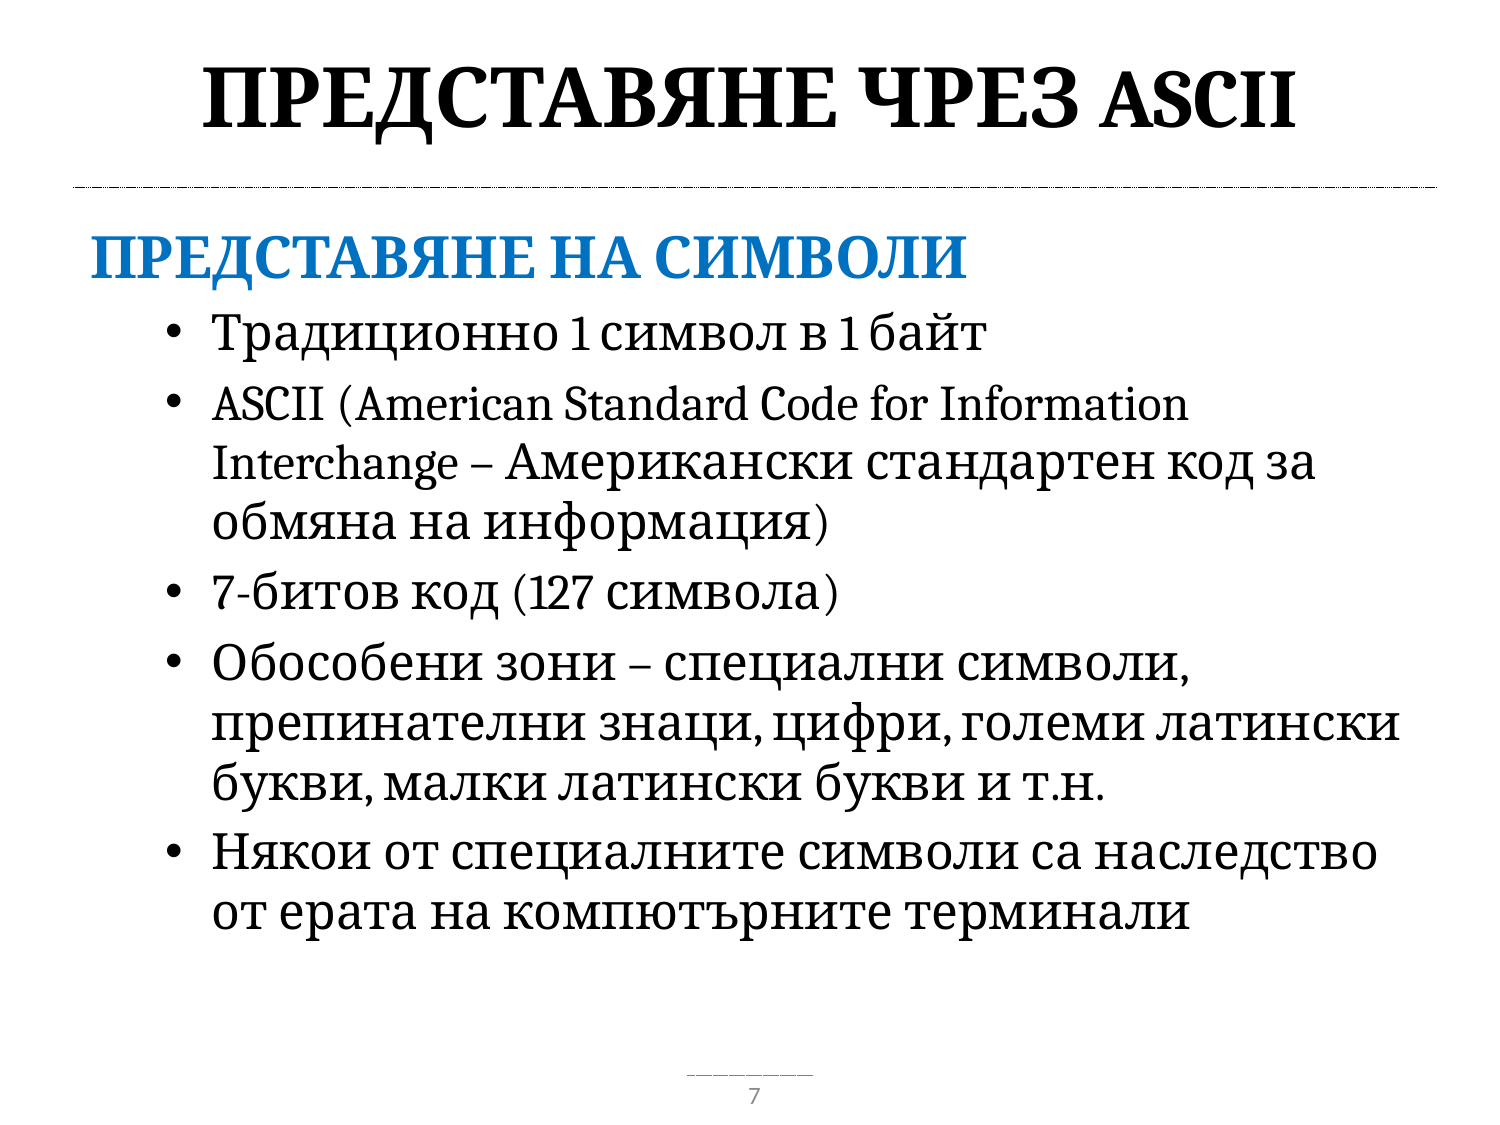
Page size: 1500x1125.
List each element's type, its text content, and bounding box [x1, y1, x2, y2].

title Представяне чрез ASCII [0, 0, 1500, 188]
list Представяне на символи Традиционно 1 символ в 1 байт ASCII (American Standard Code for Information Interchange – Американски стандартен код за обмяна на информация) 7-битов код (127 символа) Обособени зони – специални символи, препинателни знаци, цифри, големи латински букви, малки латински букви и т.н. Някои от специалните символи са наследство от ерата на компютърните терминали [75, 212, 1450, 1063]
slide_number 7 [579, 1065, 930, 1125]
